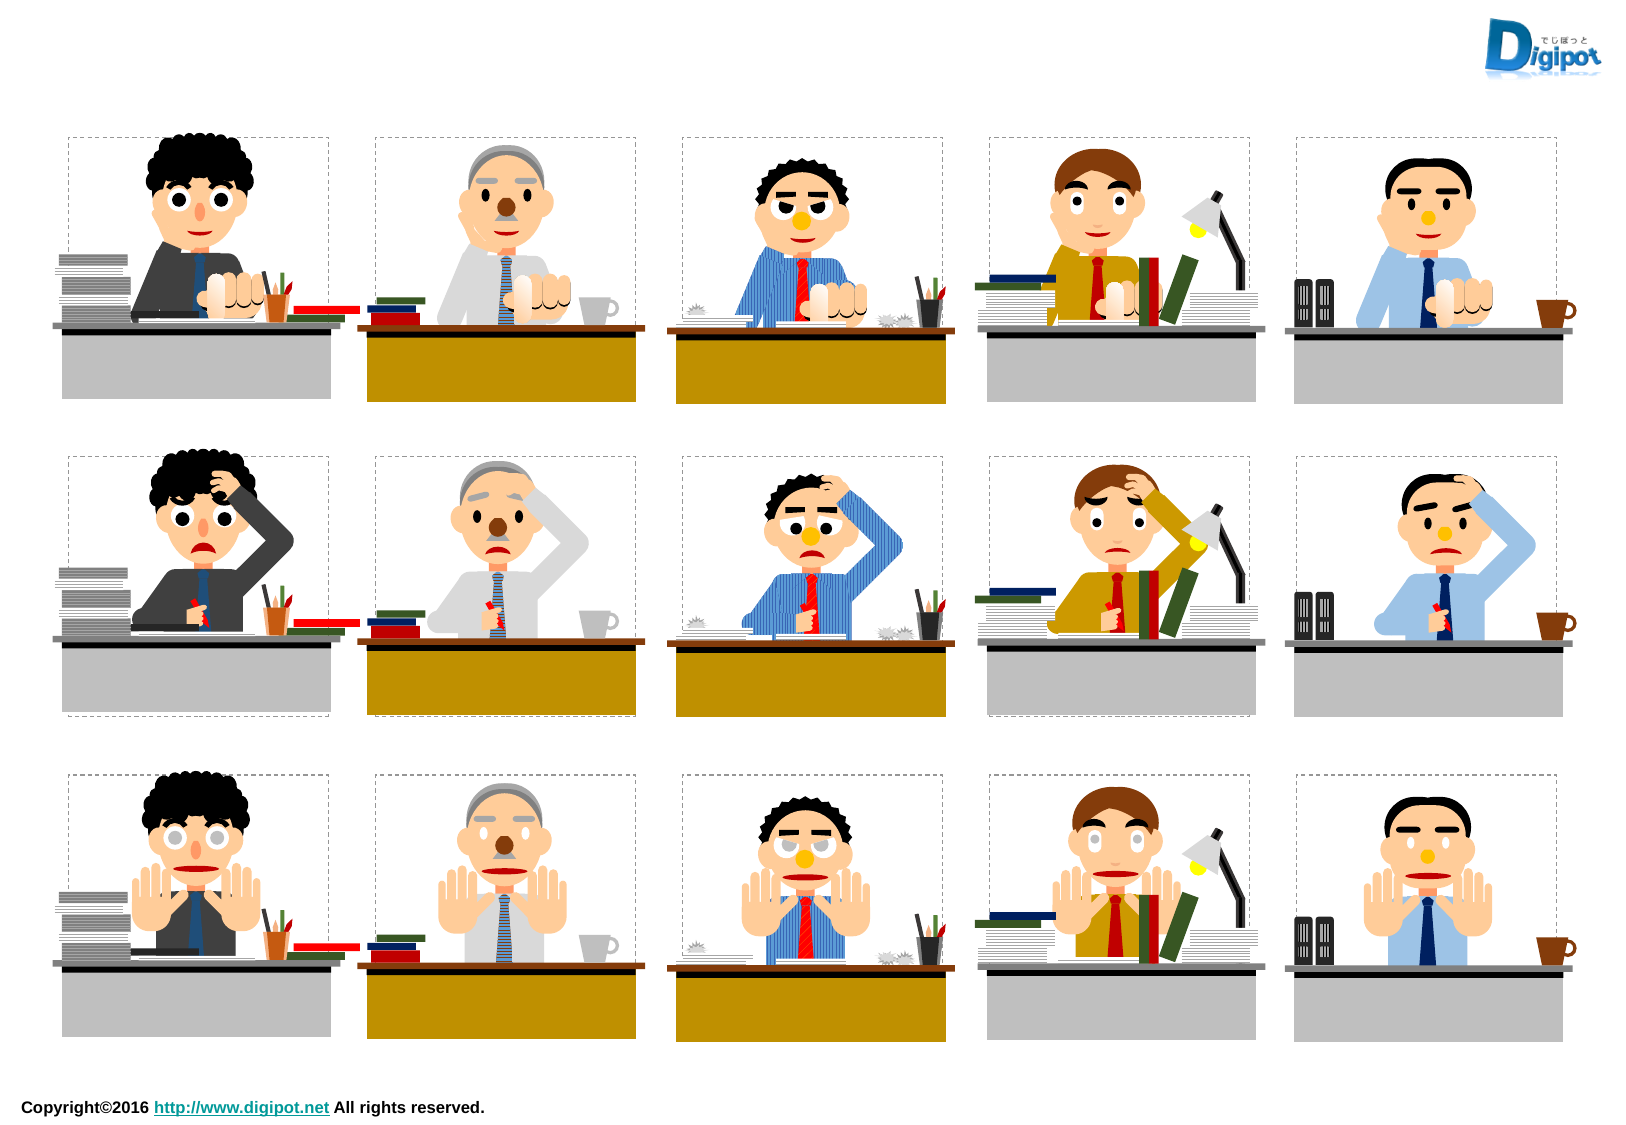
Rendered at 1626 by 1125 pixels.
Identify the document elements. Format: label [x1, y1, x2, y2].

text_box [666, 157, 956, 405]
text_box [1284, 471, 1577, 718]
text_box [357, 460, 646, 715]
text_box [666, 795, 956, 1042]
text_box [1284, 158, 1577, 405]
text_box [974, 464, 1266, 716]
text_box [52, 770, 361, 1037]
text_box [357, 144, 646, 402]
picture [1485, 18, 1602, 82]
text_box [974, 148, 1266, 403]
text_box [52, 132, 361, 400]
text_box [974, 786, 1266, 1040]
text_box [357, 782, 646, 1040]
text_box [1284, 796, 1577, 1042]
text_box [52, 448, 361, 713]
text_box [666, 471, 956, 718]
